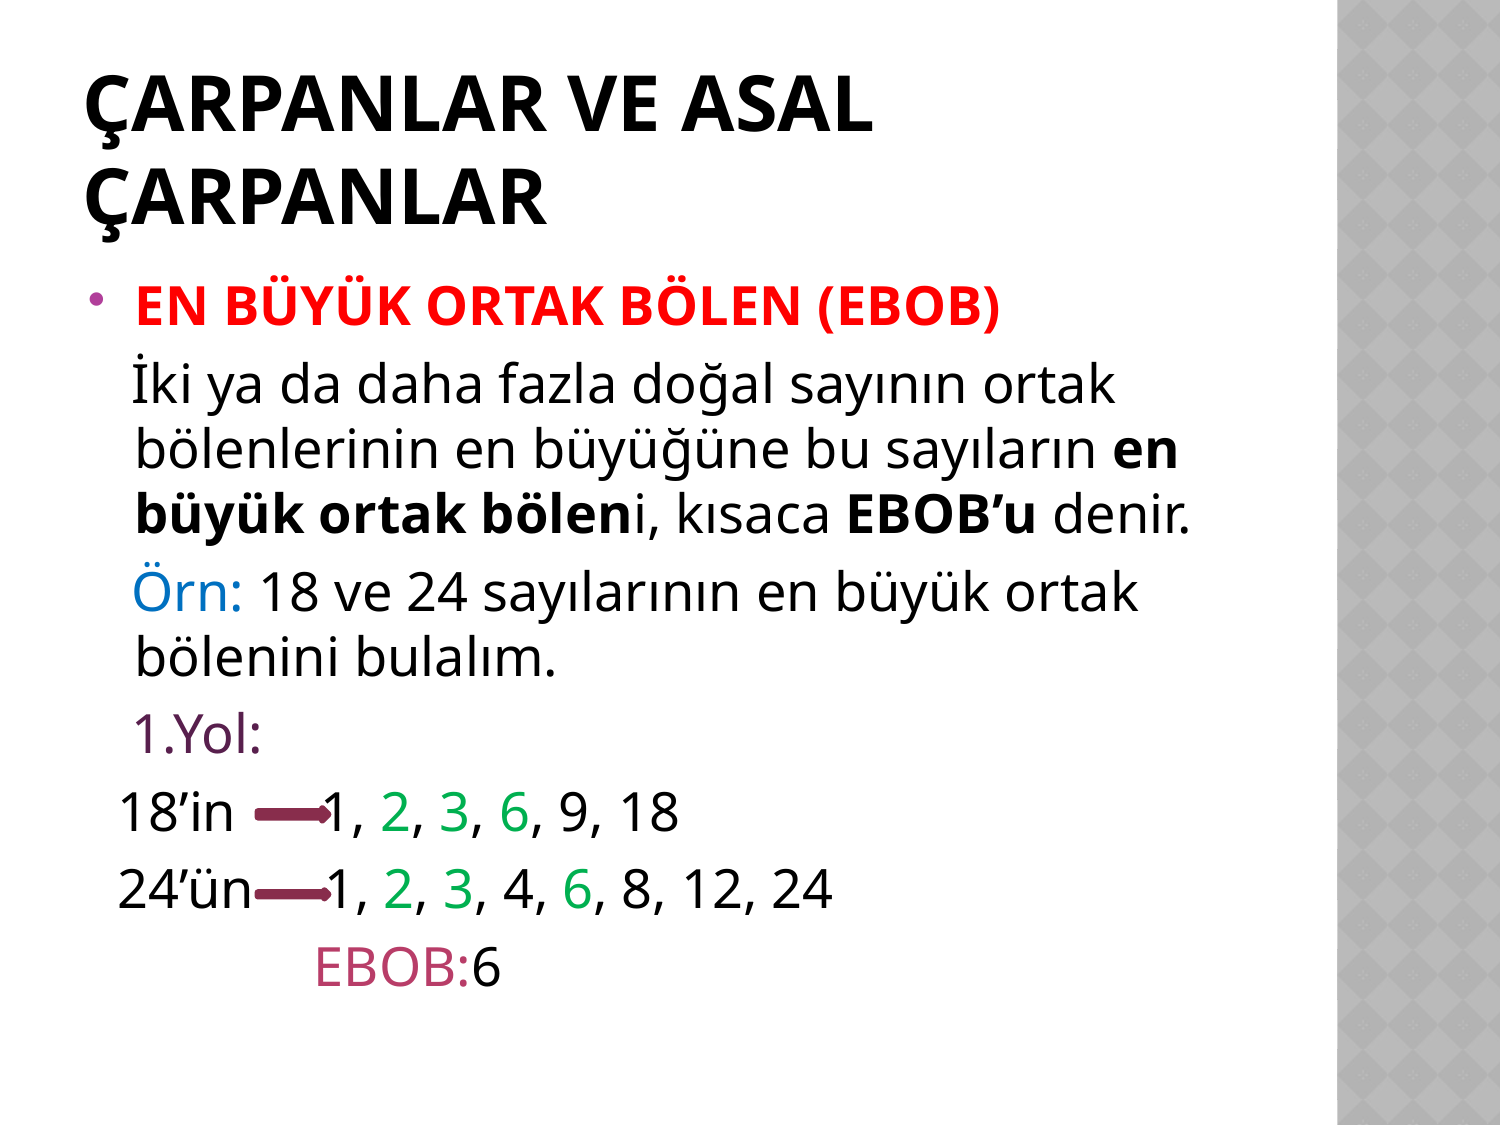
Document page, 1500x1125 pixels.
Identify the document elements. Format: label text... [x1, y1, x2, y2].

text_box [254, 805, 332, 824]
title Çarpanlar ve asal çarpanlar [75, 52, 1263, 240]
text_box [254, 887, 332, 902]
list EN BÜYÜK ORTAK BÖLEN (EBOB) İki ya da daha fazla doğal sayının ortak bölenlerinin en büyüğüne bu sayıların en büyük ortak böleni, kısaca EBOB’u denir. Örn: 18 ve 24 sayılarının en büyük ortak bölenini bulalım. 1.Yol: 18’in 1, 2, 3, 6, 9, 18 24’ün 1, 2, 3, 4, 6, 8, 12, 24 EBOB:6 [75, 264, 1263, 1059]
